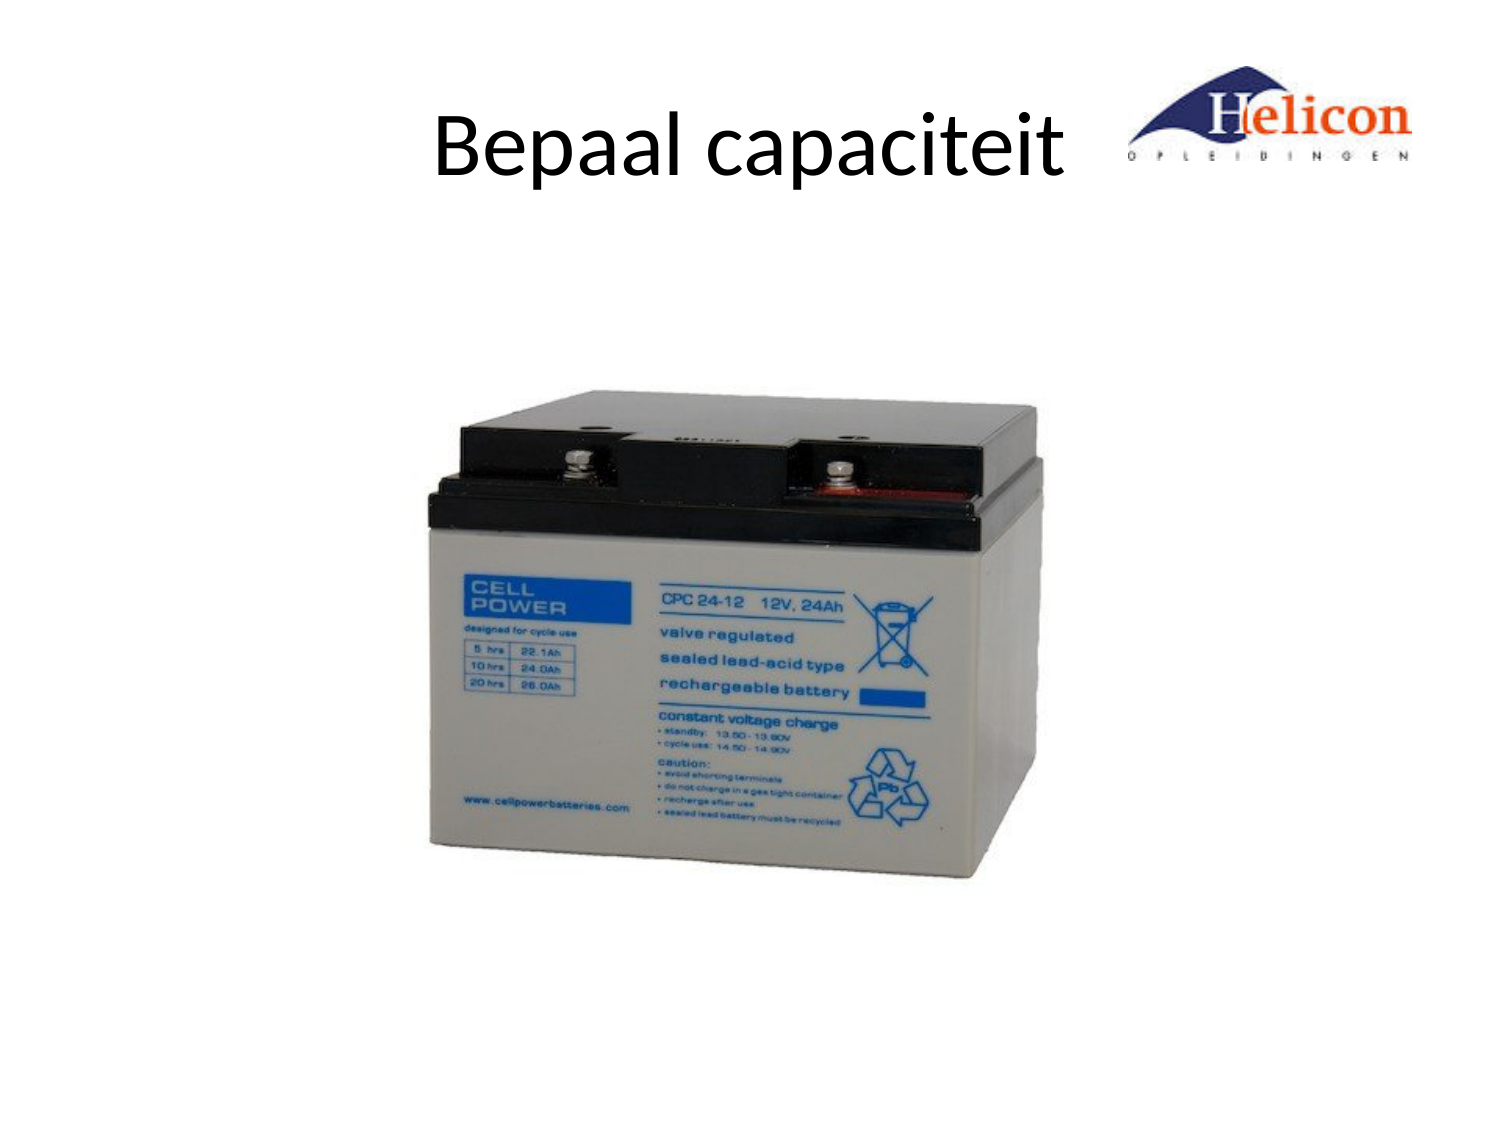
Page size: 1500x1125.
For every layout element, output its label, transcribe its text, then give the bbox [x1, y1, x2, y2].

title Bepaal capaciteit [75, 45, 1425, 233]
picture [1127, 66, 1412, 162]
picture [336, 373, 1119, 895]
